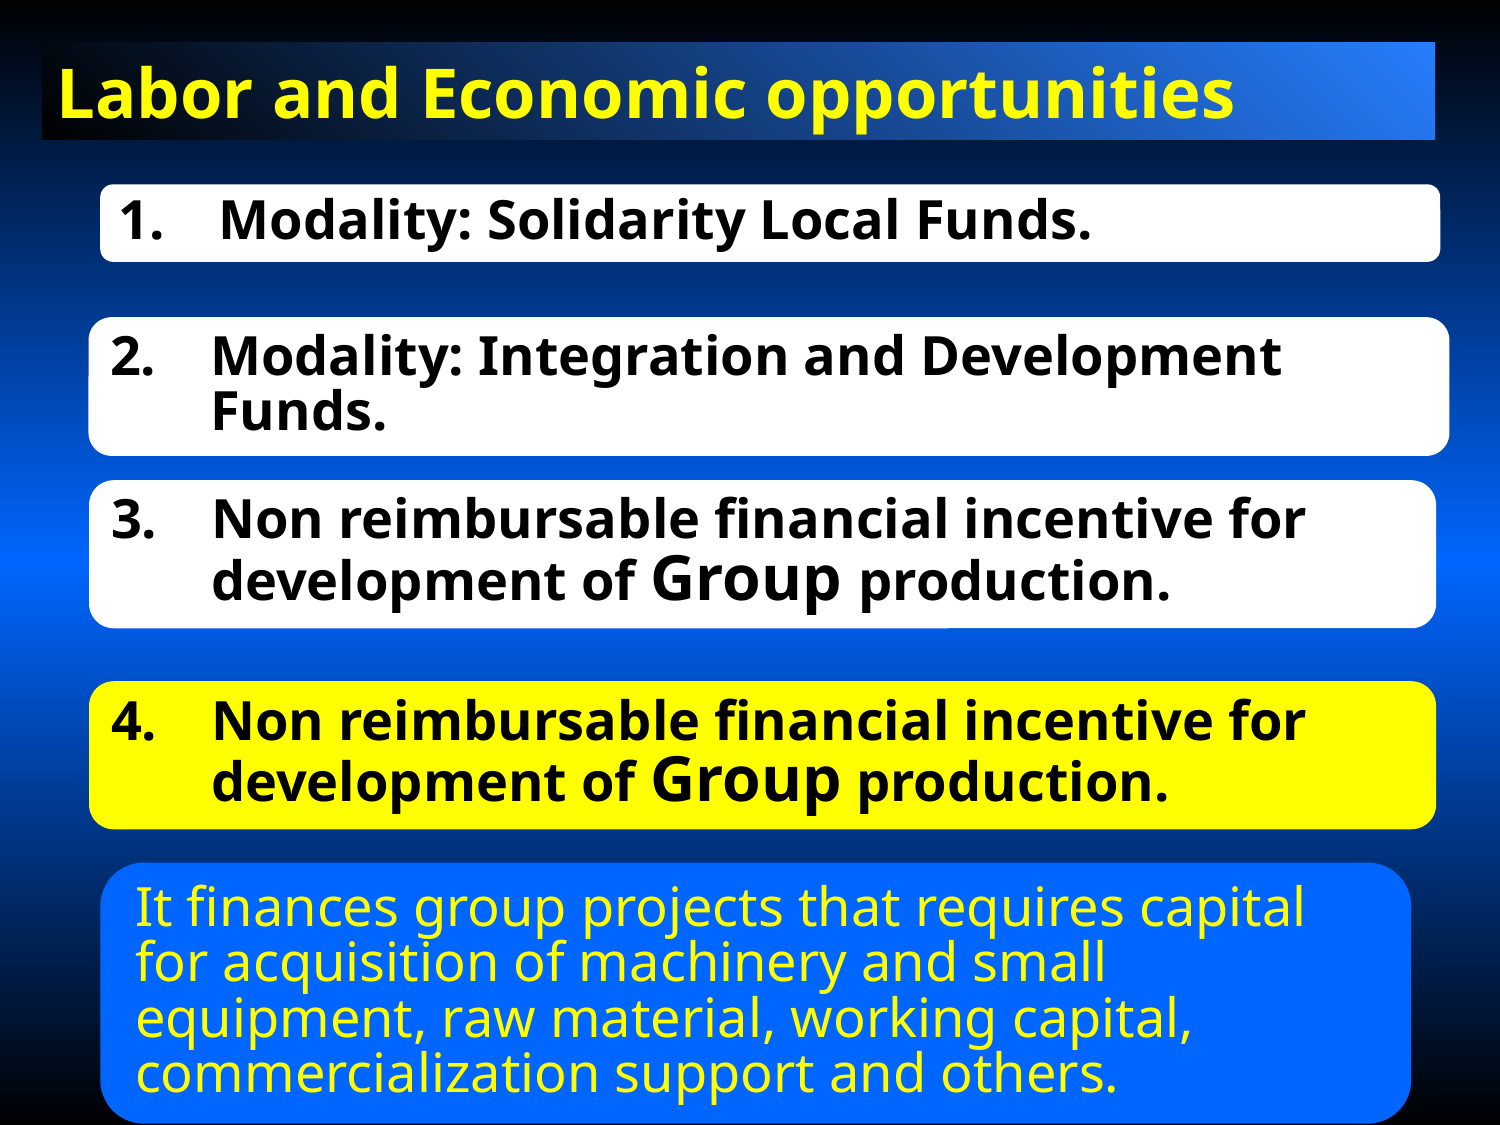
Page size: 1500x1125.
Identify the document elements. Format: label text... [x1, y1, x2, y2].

text_box It finances group projects that requires capital for acquisition of machinery and small equipment, raw material, working capital, commercialization support and others. [100, 862, 1412, 1124]
text_box Non reimbursable financial incentive for development of Group production. [89, 480, 1437, 629]
text_box Modality: Integration and Development Funds. [88, 317, 1450, 456]
text_box Non reimbursable financial incentive for development of Group production. [89, 681, 1437, 830]
text_box Labor and Economic opportunities [41, 42, 1436, 140]
text_box Modality: Solidarity Local Funds. [100, 184, 1441, 262]
